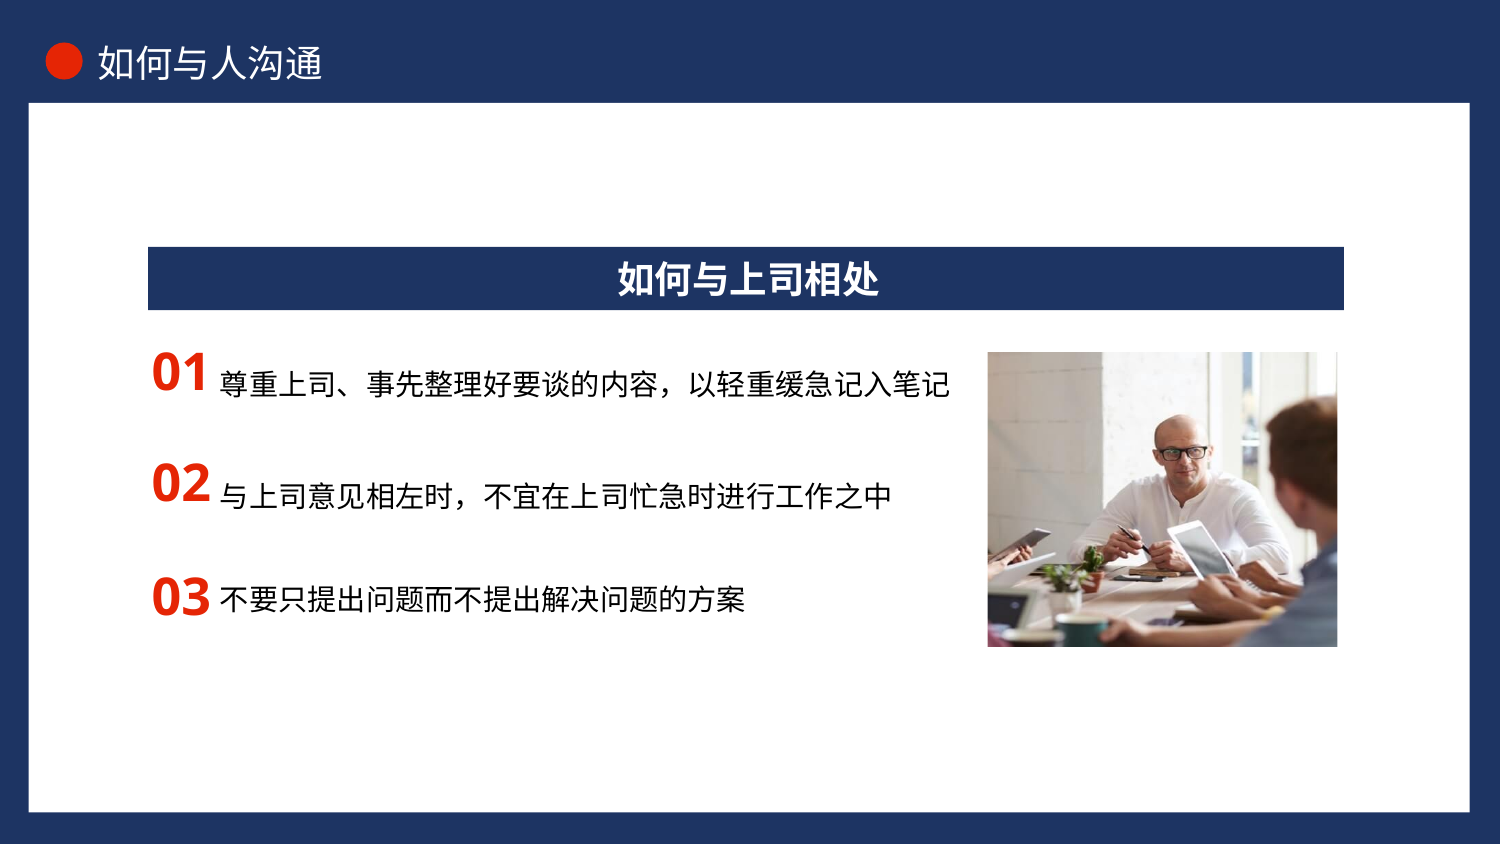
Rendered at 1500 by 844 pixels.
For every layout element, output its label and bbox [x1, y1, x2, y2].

picture [987, 352, 1338, 647]
text_box [124, 335, 988, 422]
text_box [148, 246, 1344, 311]
text_box [124, 560, 987, 647]
text_box [124, 446, 987, 533]
